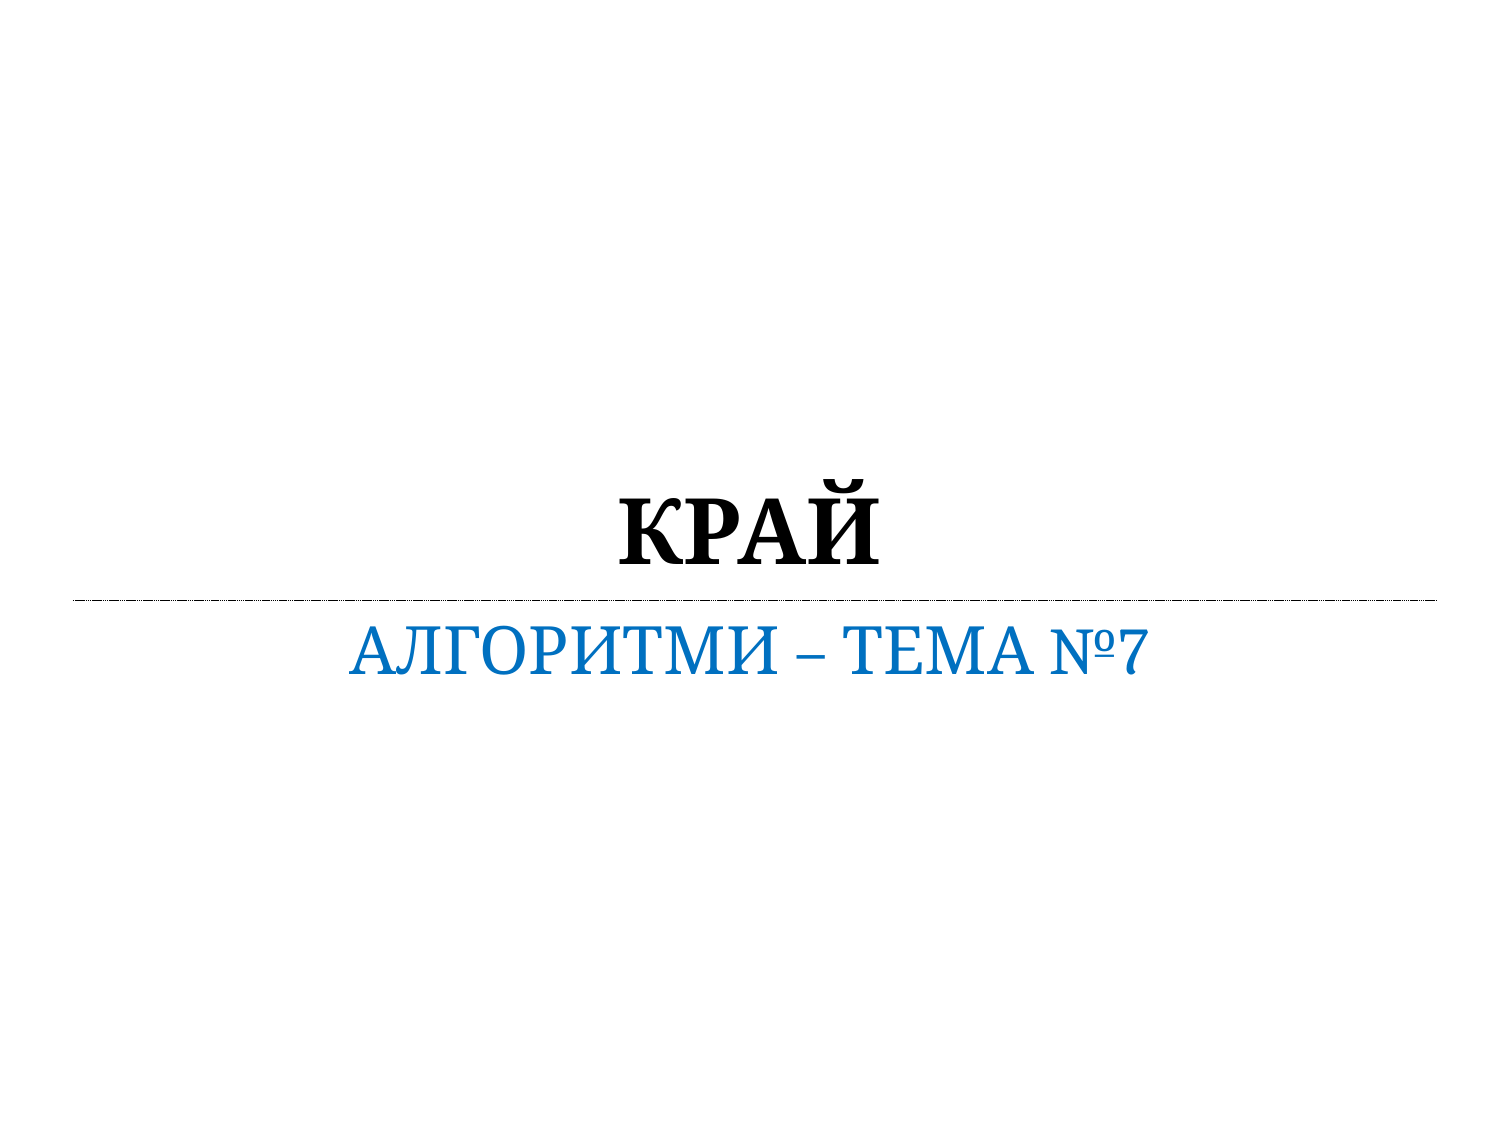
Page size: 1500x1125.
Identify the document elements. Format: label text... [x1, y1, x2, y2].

subtitle Алгоритми – тема №7 [0, 597, 1500, 716]
title Край [0, 346, 1500, 594]
